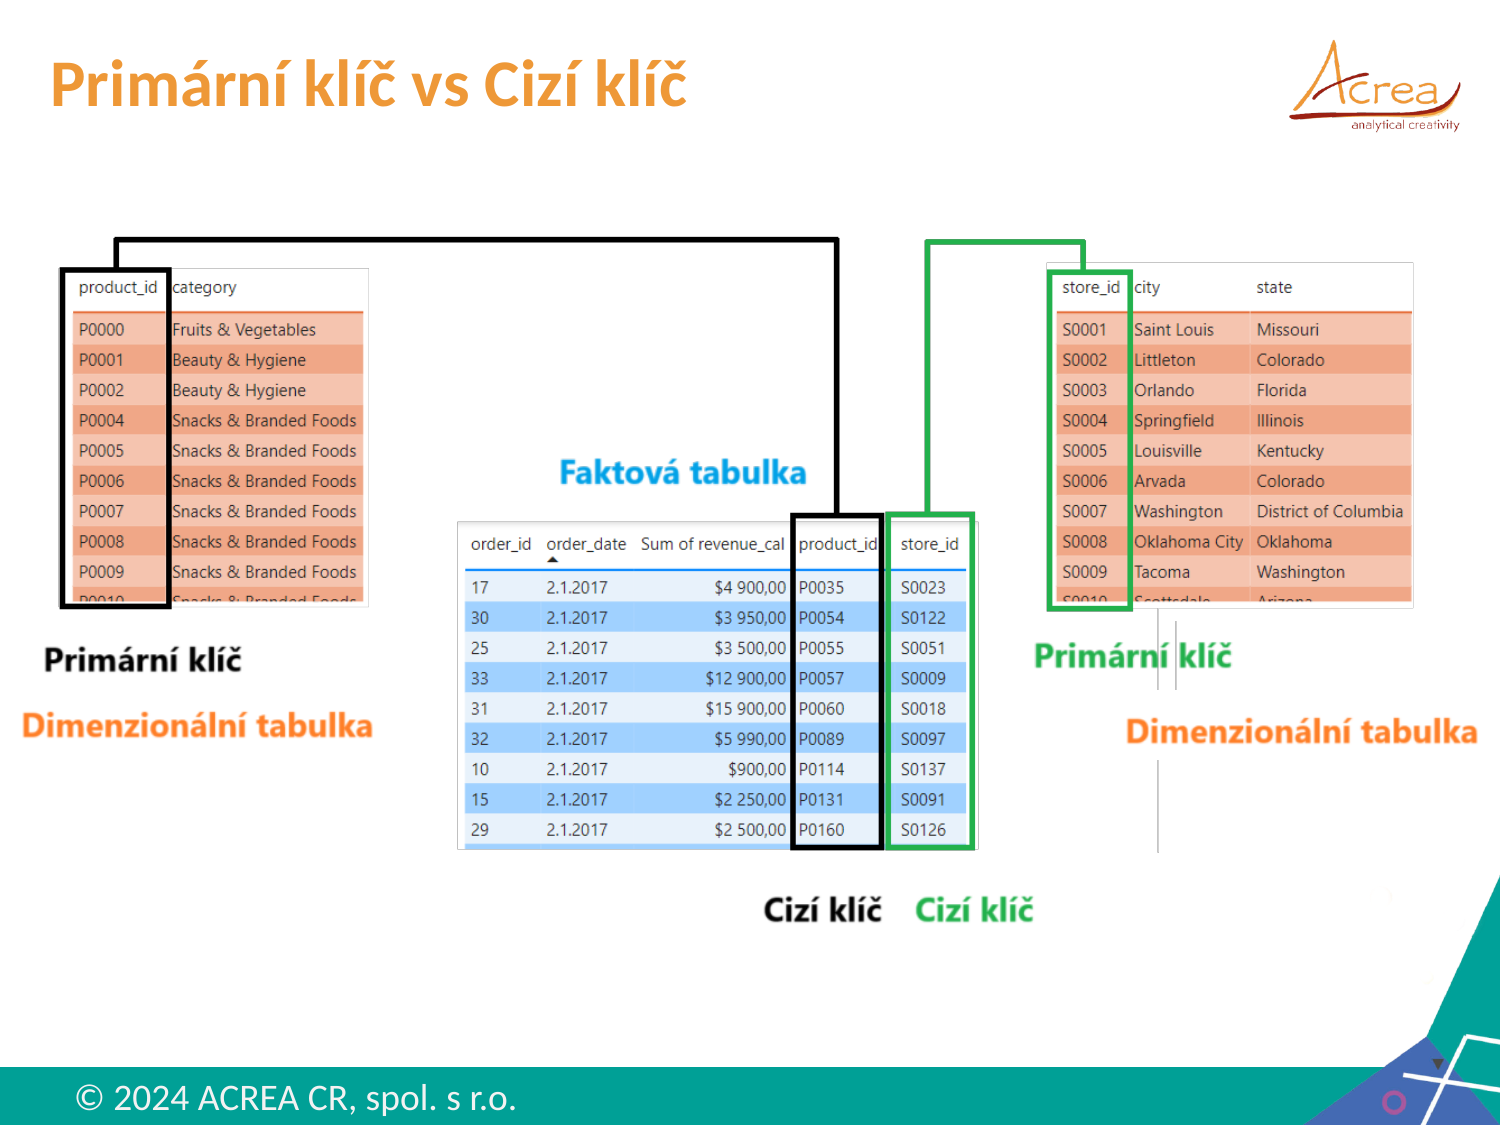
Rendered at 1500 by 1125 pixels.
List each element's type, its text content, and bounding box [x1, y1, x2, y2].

title Primární klíč vs Cizí klíč [35, 35, 1276, 124]
picture [0, 219, 1500, 1125]
picture [1249, 10, 1500, 161]
